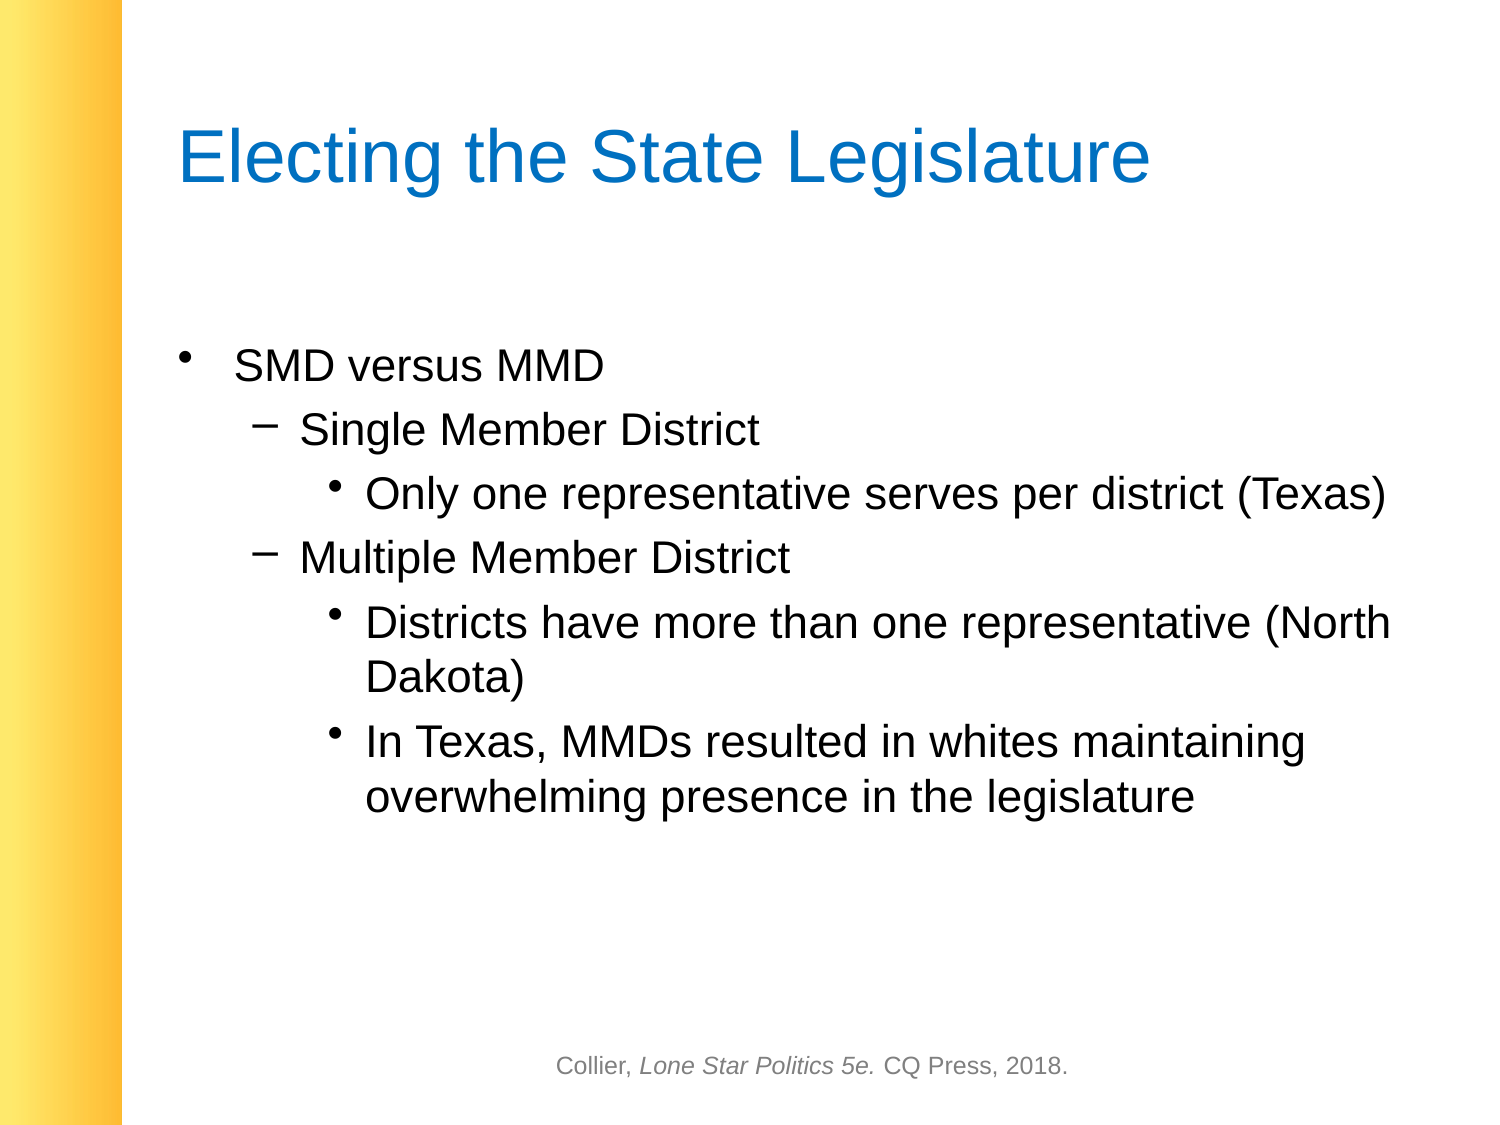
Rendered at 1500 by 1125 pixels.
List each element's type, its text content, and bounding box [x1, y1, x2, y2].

text_box Collier, Lone Star Politics 5e. CQ Press, 2018. [525, 1042, 1100, 1087]
title Electing the State Legislature [162, 99, 1500, 288]
list SMD versus MMD Single Member District Only one representative serves per district (Texas) Multiple Member District Districts have more than one representative (North Dakota) In Texas, MMDs resulted in whites maintaining overwhelming presence in the legislature [162, 328, 1500, 963]
picture [0, 0, 1500, 1125]
